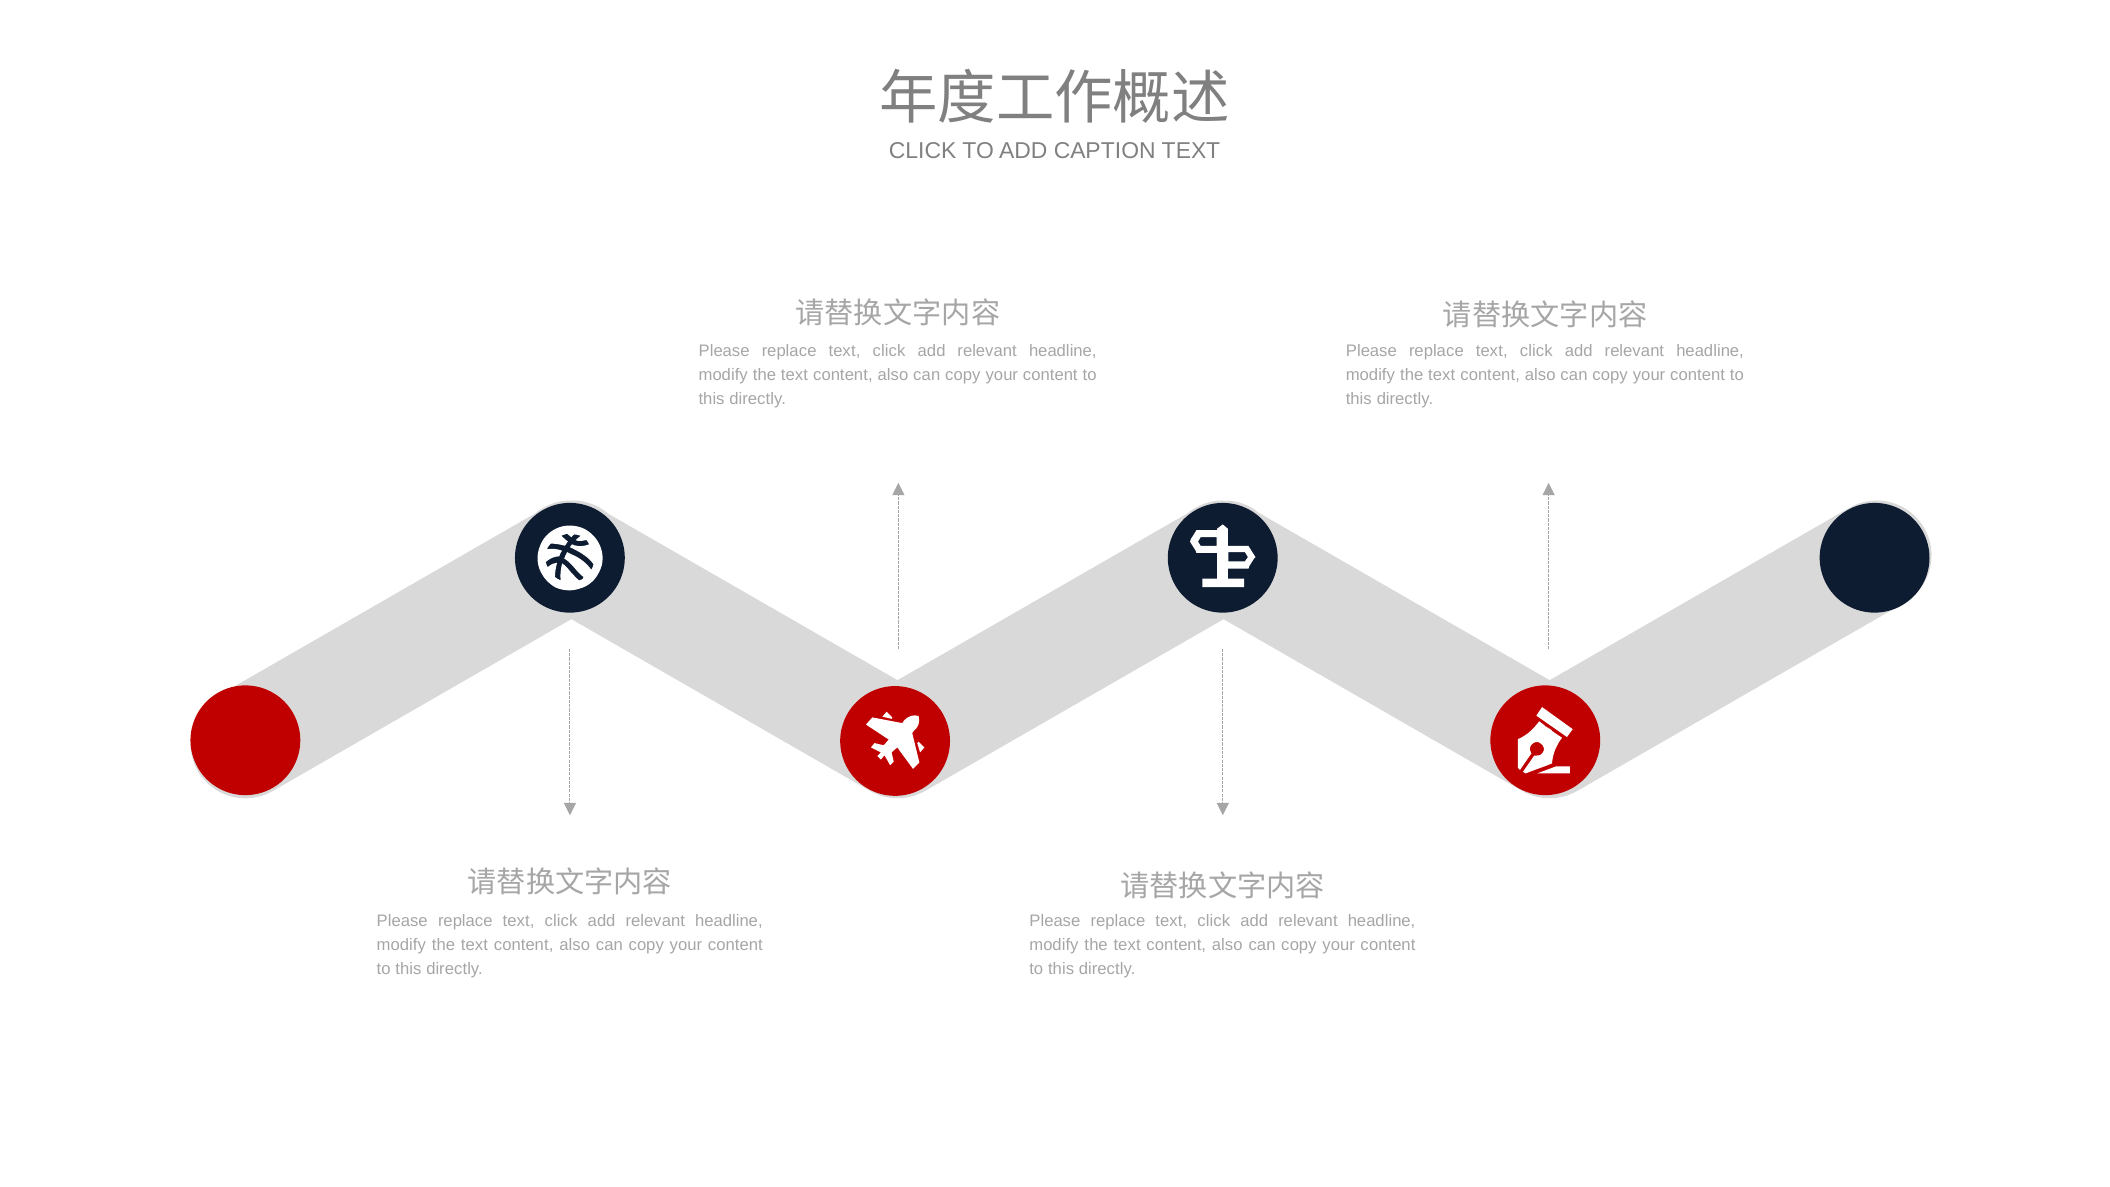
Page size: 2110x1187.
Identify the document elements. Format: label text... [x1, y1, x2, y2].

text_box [361, 849, 779, 985]
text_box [1331, 282, 1760, 415]
text_box CLICK TO ADD CAPTION TEXT [865, 135, 1245, 163]
text_box 年度工作概述 [865, 60, 1245, 131]
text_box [1014, 853, 1431, 985]
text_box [683, 280, 1113, 415]
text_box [190, 268, 1930, 1030]
